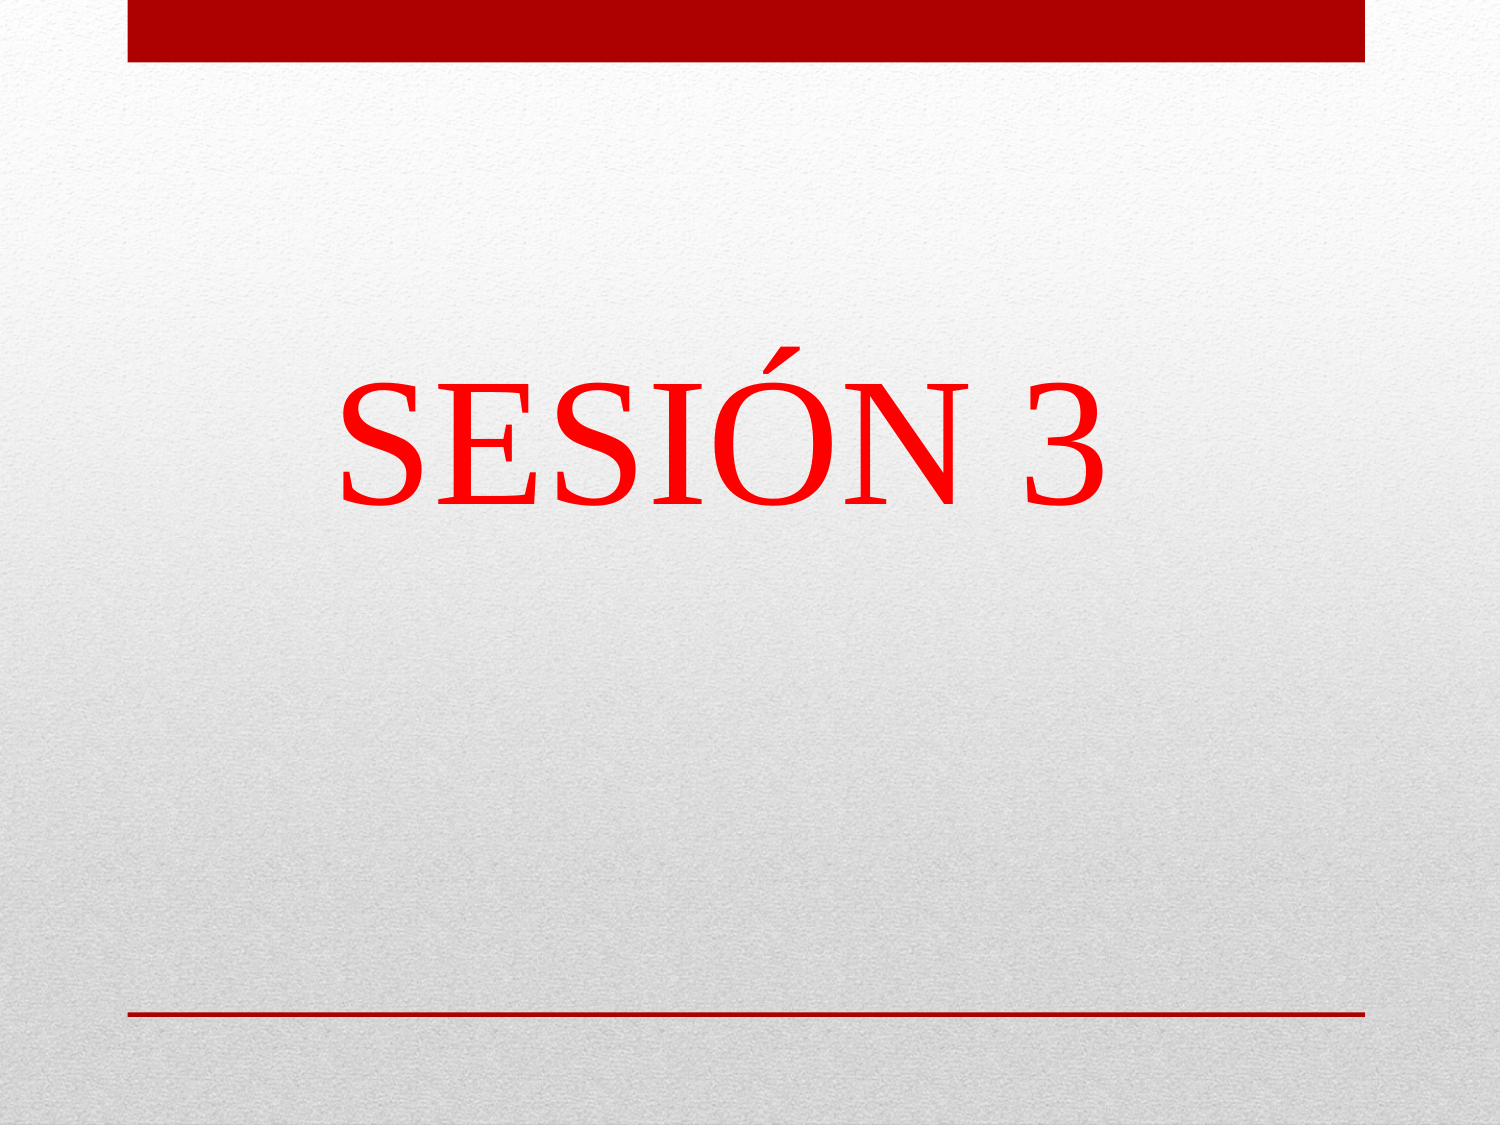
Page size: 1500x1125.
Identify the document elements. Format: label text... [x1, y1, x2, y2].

list SESIÓN 3 [125, 112, 1363, 750]
